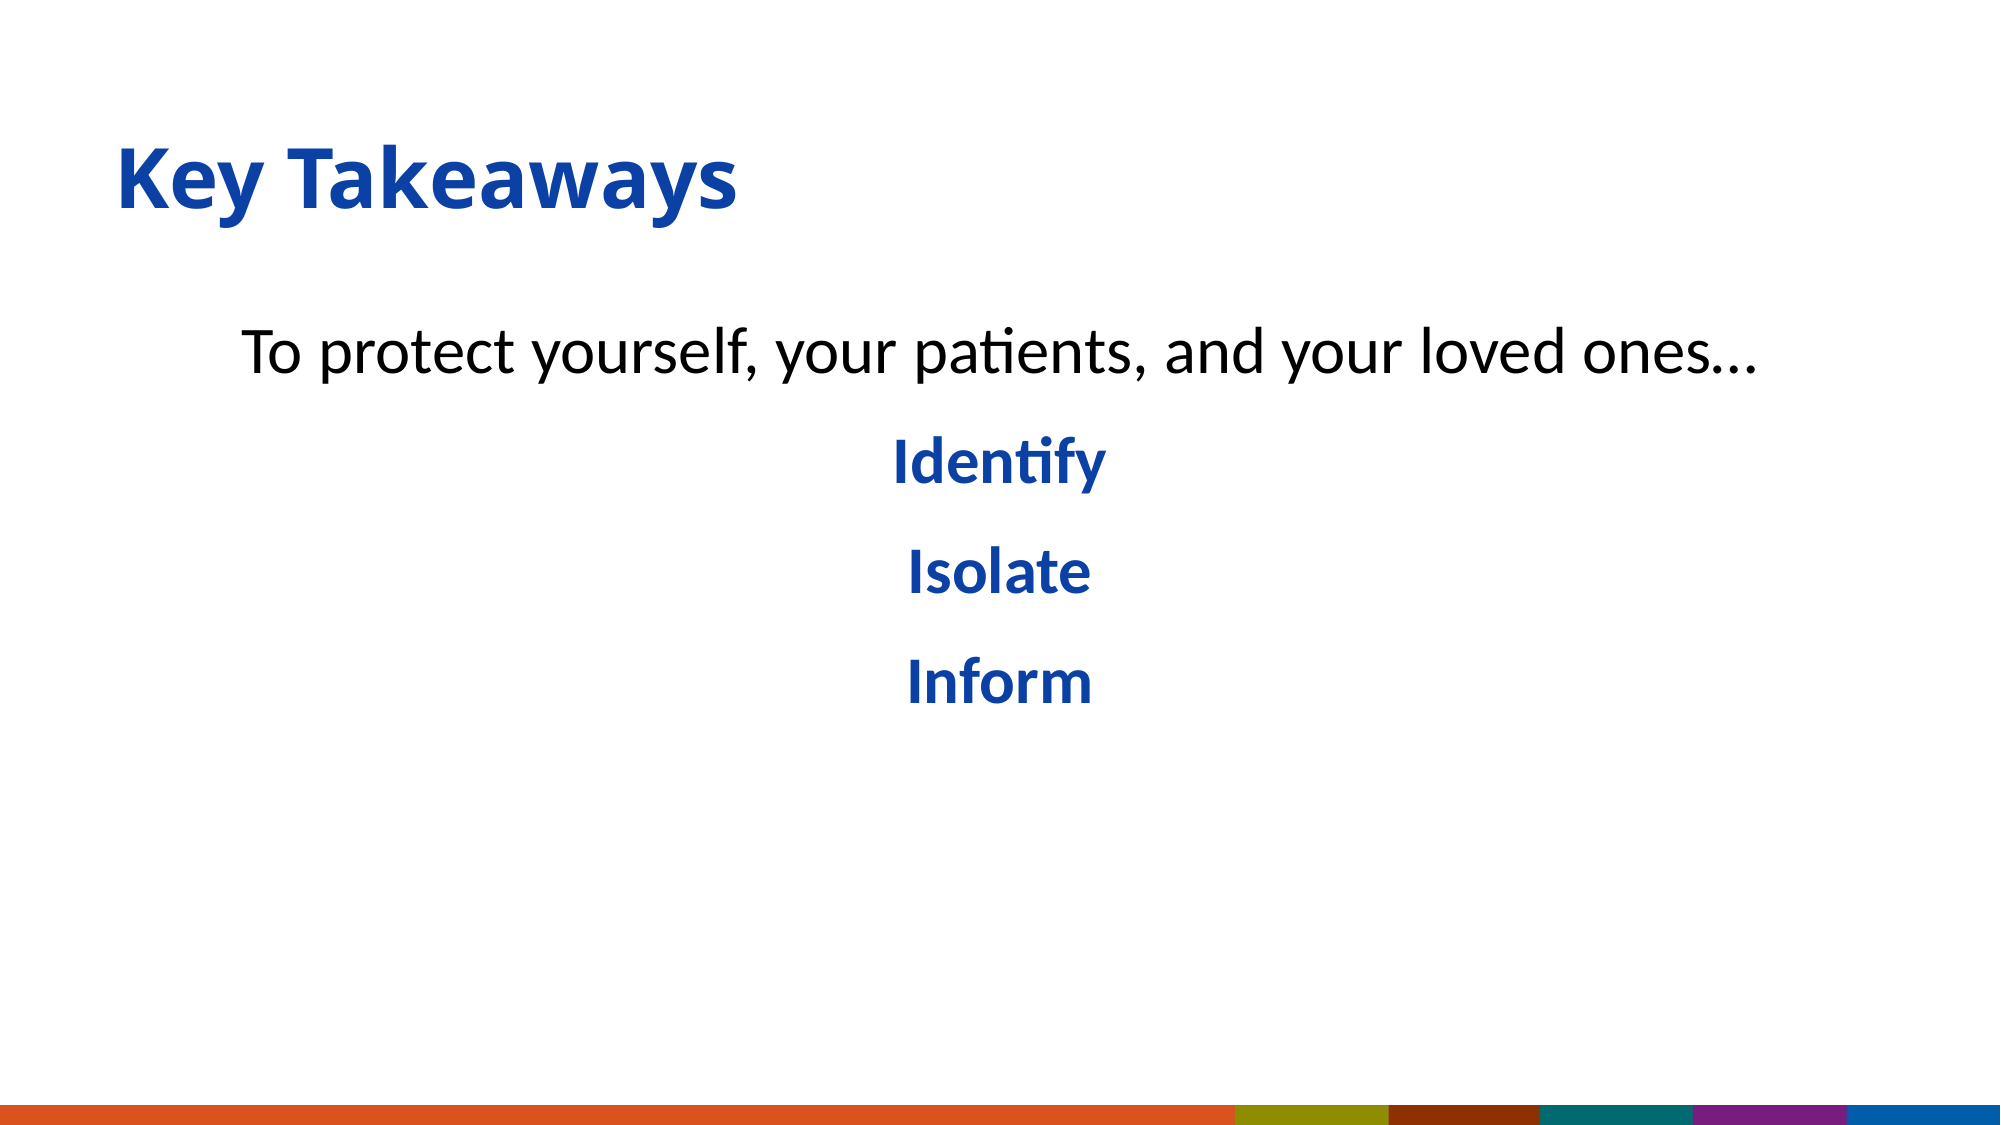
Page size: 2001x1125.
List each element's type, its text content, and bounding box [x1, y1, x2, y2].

list To protect yourself, your patients, and your loved ones… Identify Isolate Inform [99, 299, 1900, 985]
title Key Takeaways [99, 45, 1900, 233]
picture [0, 1105, 2000, 1125]
